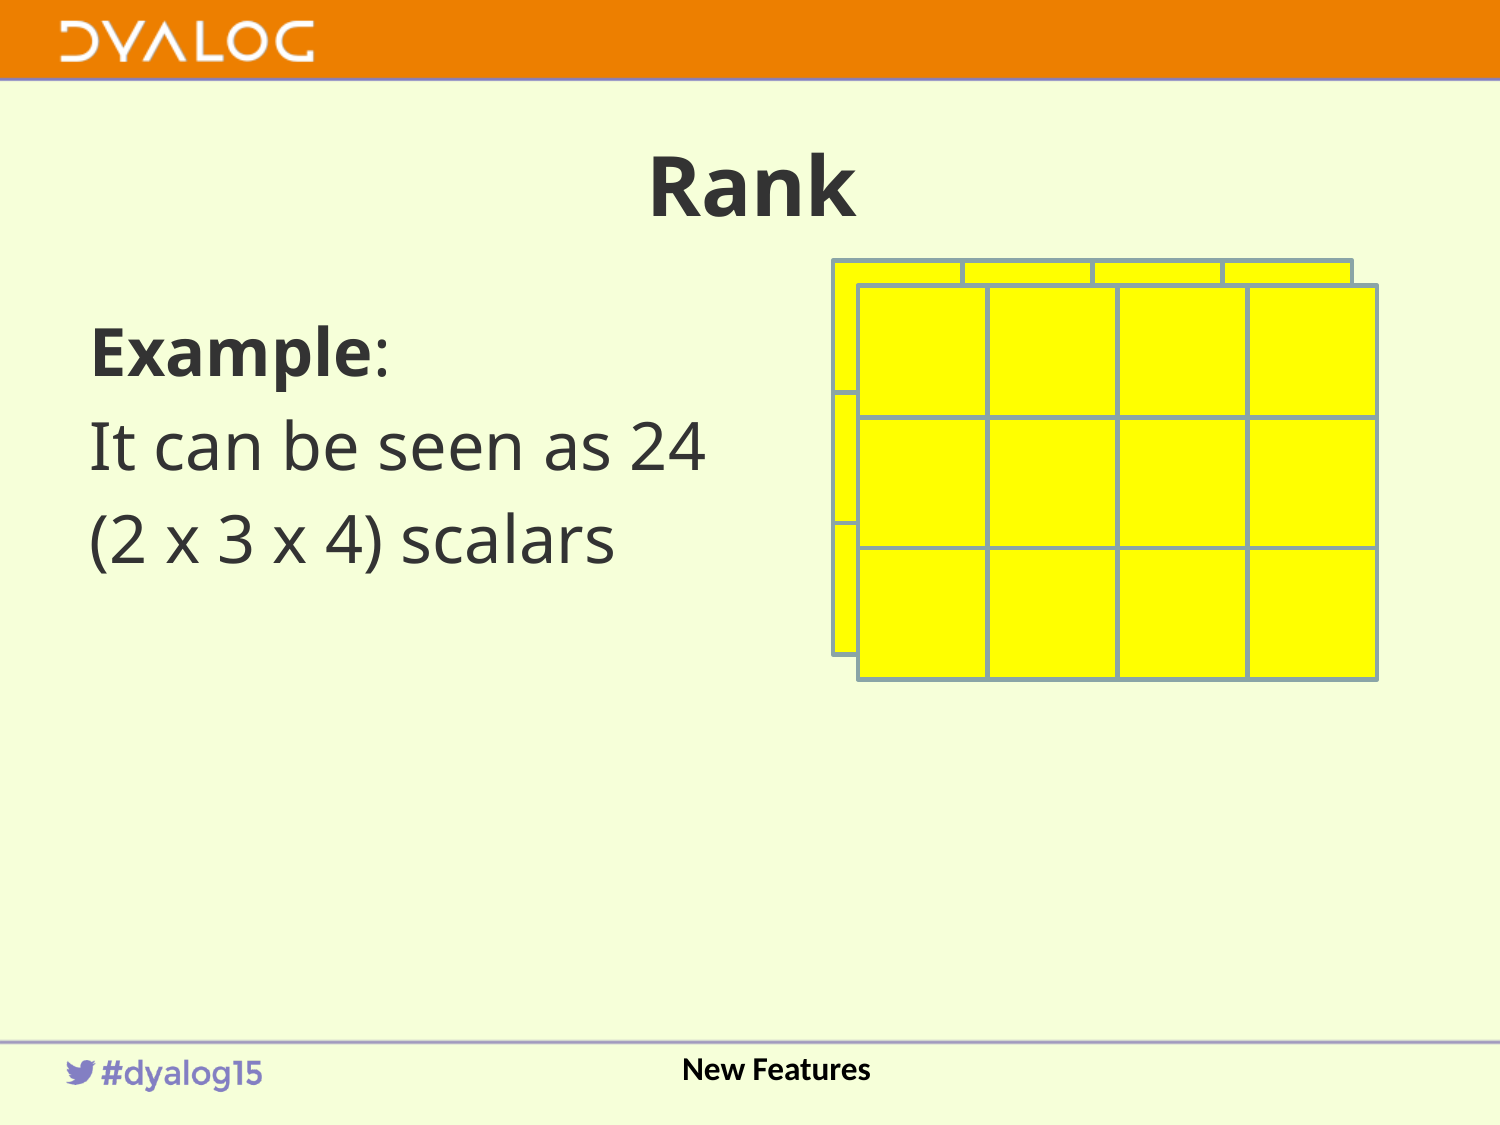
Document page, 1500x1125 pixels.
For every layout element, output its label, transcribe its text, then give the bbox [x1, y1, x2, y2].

text_box [1220, 258, 1354, 283]
text_box [1245, 416, 1379, 546]
text_box [831, 258, 965, 391]
text_box [831, 521, 856, 657]
footer New Features [667, 1039, 892, 1100]
text_box [831, 391, 856, 521]
text_box [990, 283, 1115, 416]
text_box [1115, 416, 1245, 546]
text_box [990, 546, 1115, 682]
picture [0, 0, 1500, 1125]
text_box [965, 258, 1090, 283]
text_box [856, 546, 990, 682]
text_box [1115, 546, 1245, 682]
text_box [990, 416, 1115, 546]
text_box [1115, 283, 1245, 416]
title Rank [76, 125, 1427, 256]
text_box [1245, 283, 1379, 416]
text_box [1090, 258, 1220, 283]
text_box [856, 283, 990, 416]
text_box [1245, 546, 1379, 682]
list Example: It can be seen as 24 (2 x 3 x 4) scalars [75, 302, 1425, 1005]
text_box [856, 416, 990, 546]
